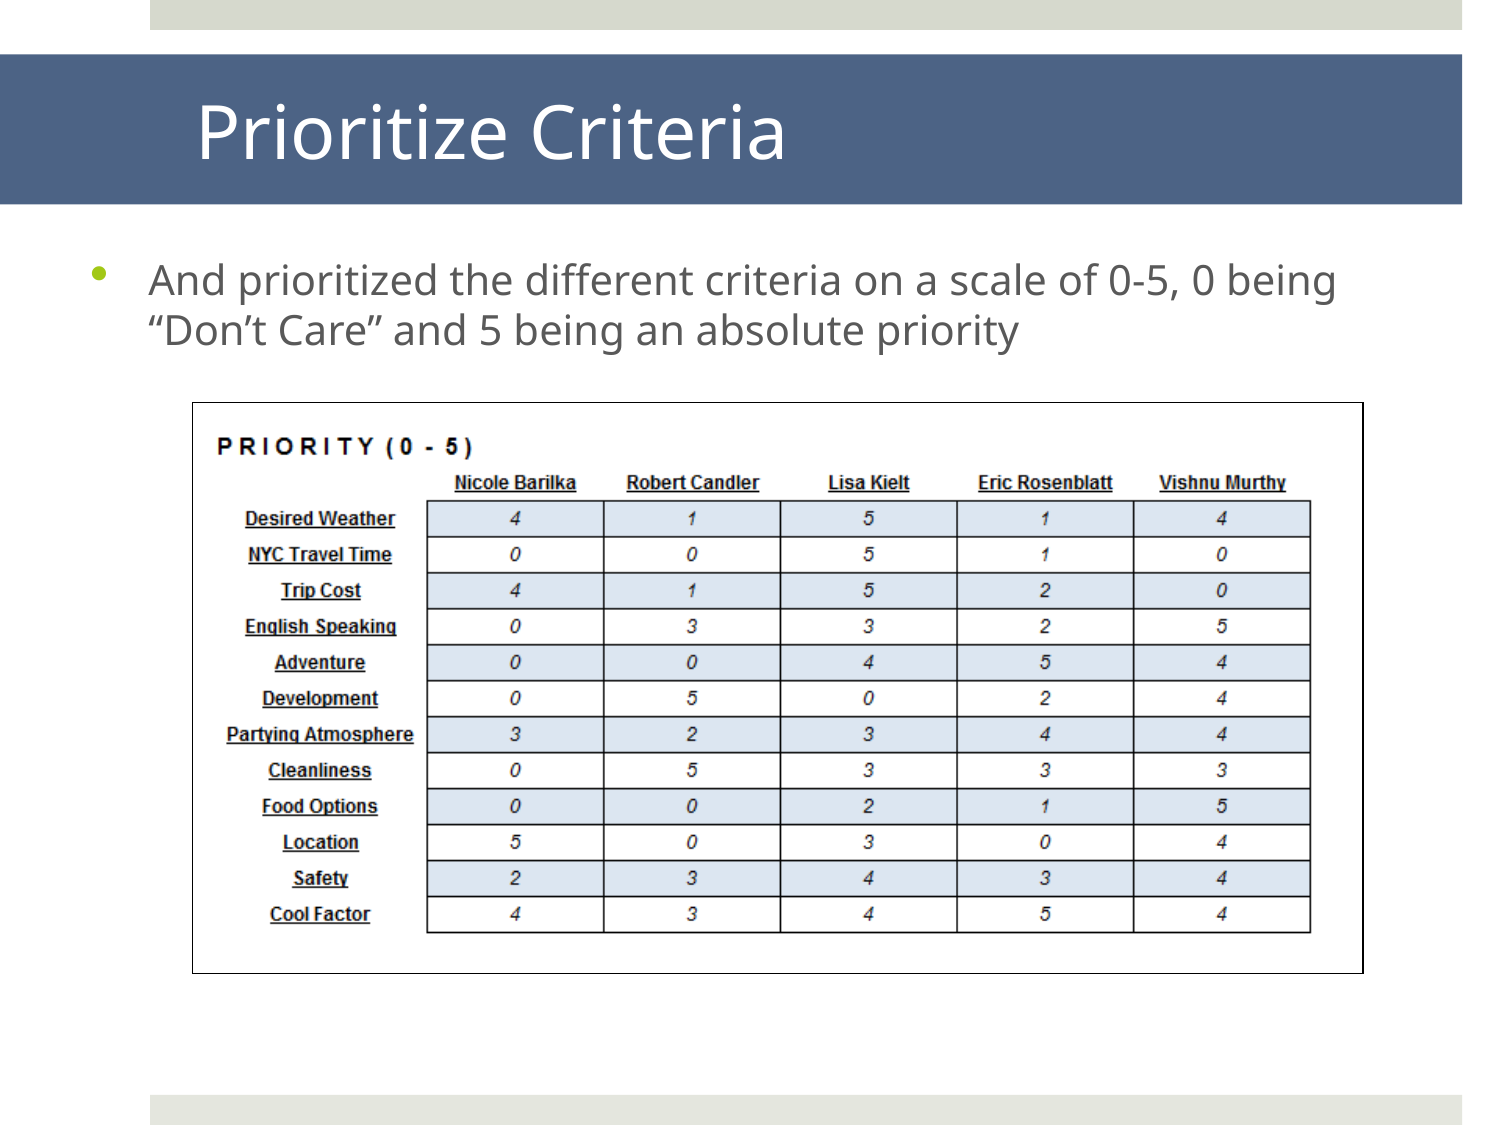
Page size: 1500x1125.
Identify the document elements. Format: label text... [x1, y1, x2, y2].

picture [192, 402, 1363, 974]
list And prioritized the different criteria on a scale of 0-5, 0 being “Don’t Care” and 5 being an absolute priority [77, 246, 1415, 973]
title Prioritize Criteria [0, 54, 1463, 205]
